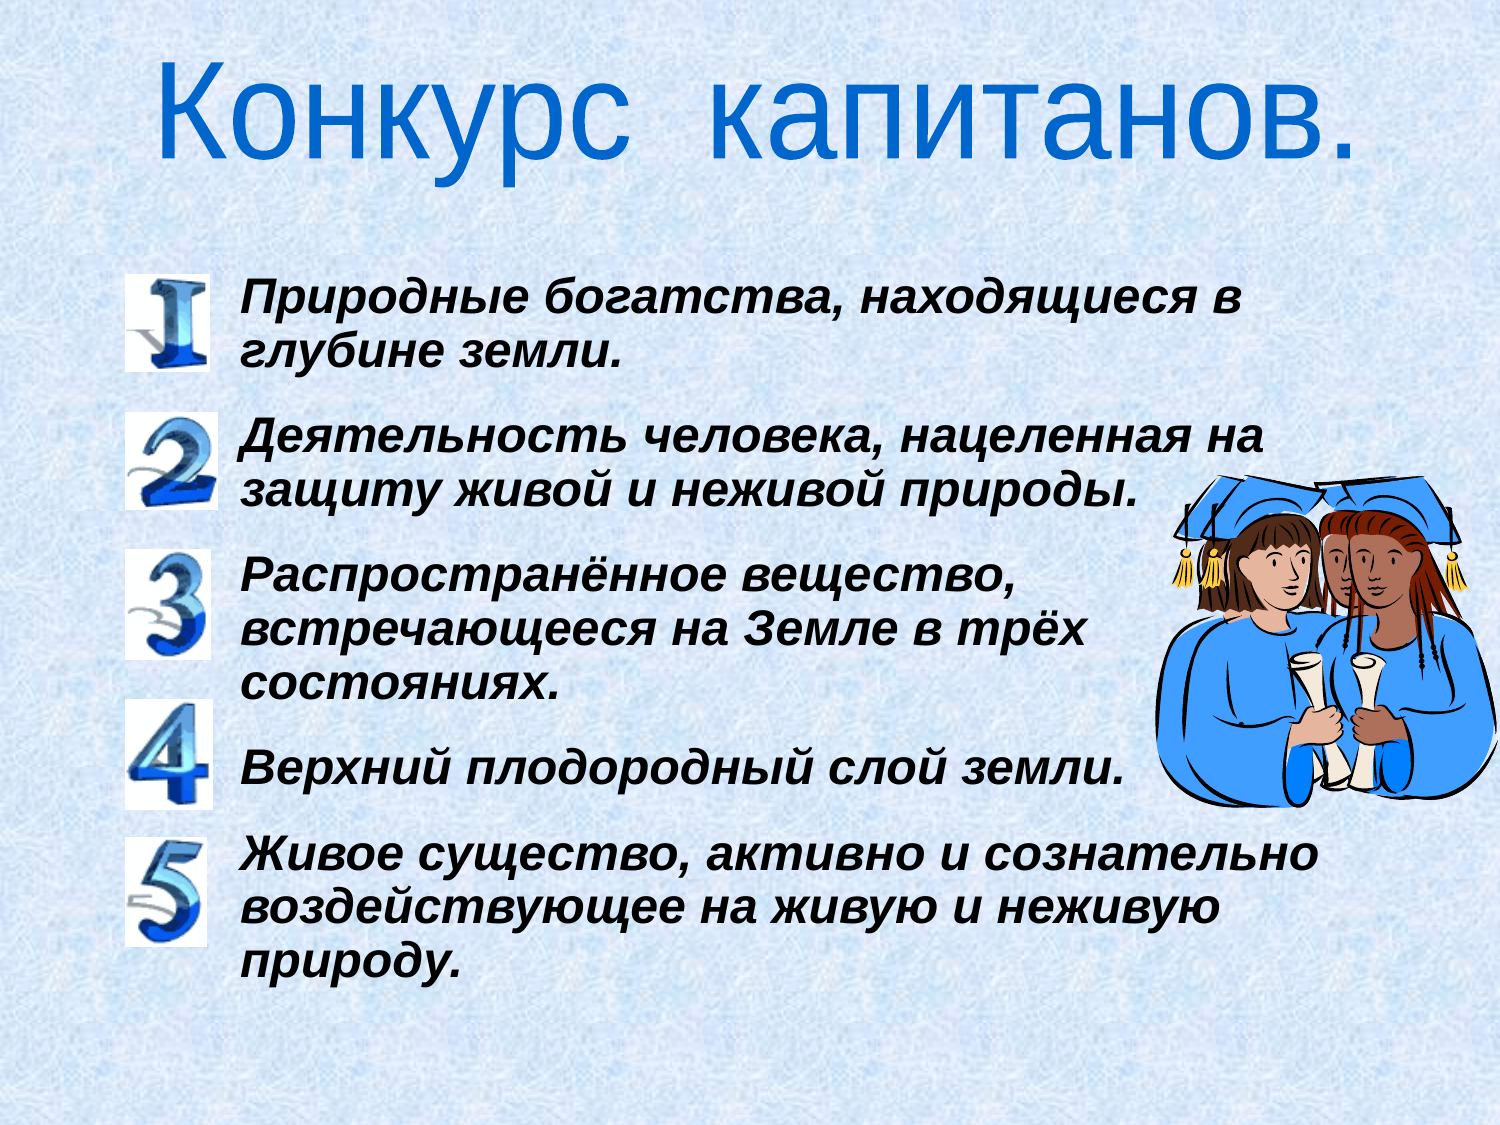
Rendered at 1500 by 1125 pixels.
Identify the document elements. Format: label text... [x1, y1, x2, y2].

list Природные богатства, находящиеся в глубине земли. Деятельность человека, нацеленная на защиту живой и неживой природы. Распространённое вещество, встречающееся на Земле в трёх состояниях. Верхний плодородный слой земли. Живое существо, активно и сознательно воздействующее на живую и неживую природу. [137, 262, 1413, 938]
picture [0, 0, 1500, 1125]
